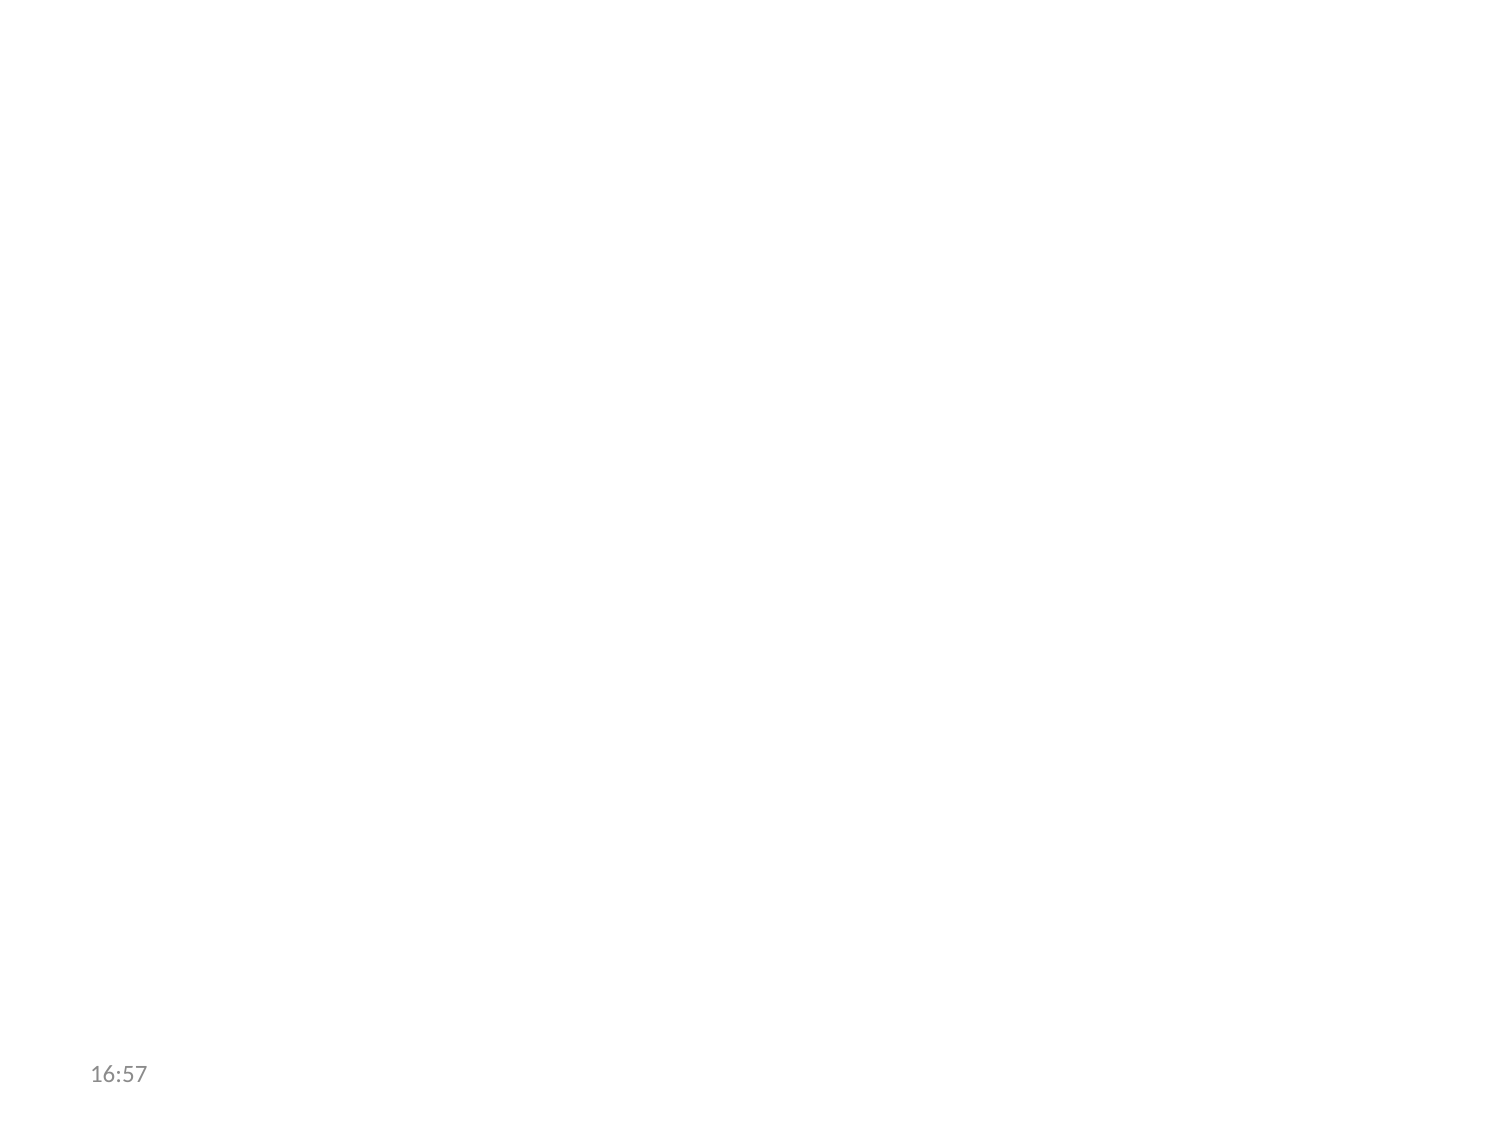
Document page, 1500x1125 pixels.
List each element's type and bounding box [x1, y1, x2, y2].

slide_number [75, 1042, 425, 1103]
